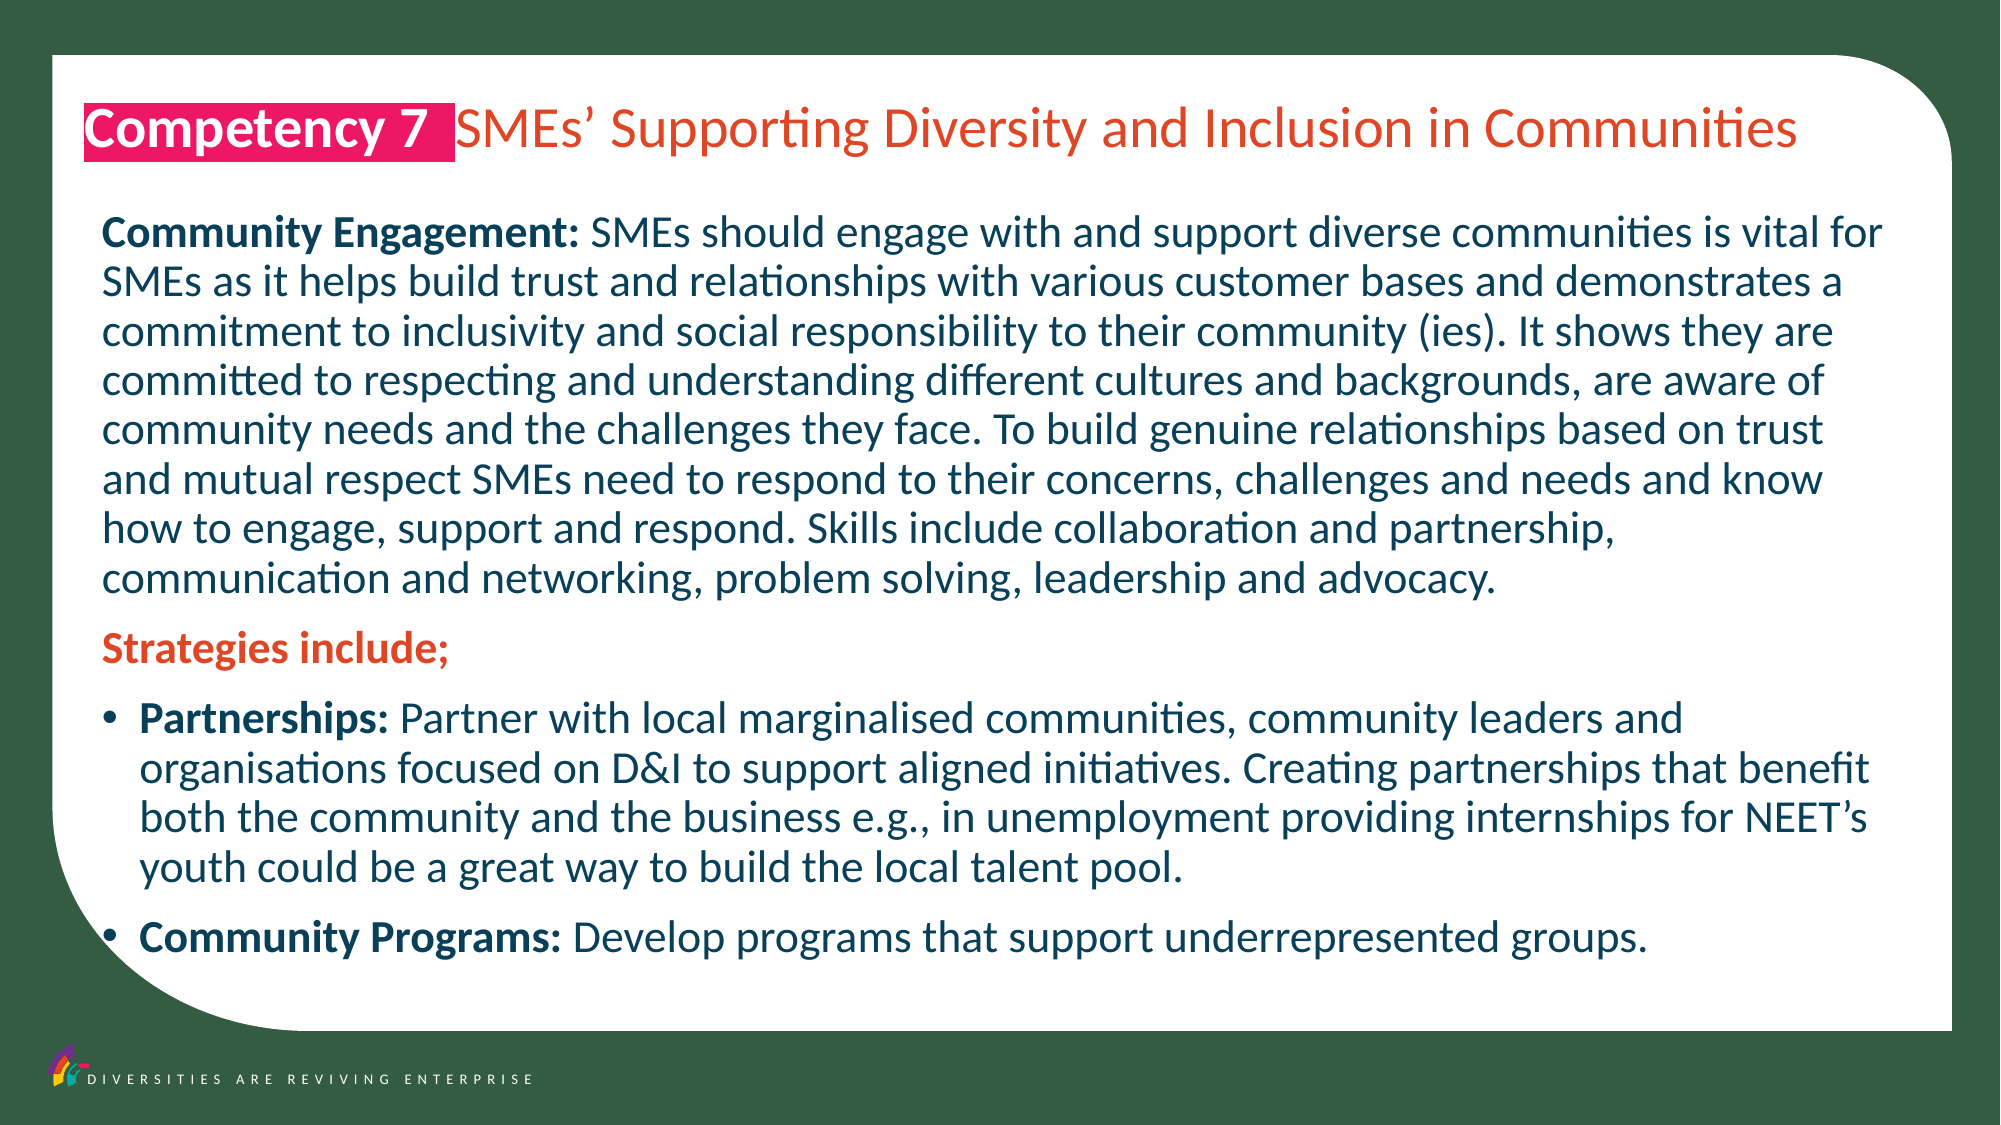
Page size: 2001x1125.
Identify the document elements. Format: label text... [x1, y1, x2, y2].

text_box Competency 7 SMEs’ Supporting Diversity and Inclusion in Communities [69, 81, 1829, 166]
list Community Engagement: SMEs should engage with and support diverse communities is vital for SMEs as it helps build trust and relationships with various customer bases and demonstrates a commitment to inclusivity and social responsibility to their community (ies). It shows they are committed to respecting and understanding different cultures and backgrounds, are aware of community needs and the challenges they face. To build genuine relationships based on trust and mutual respect SMEs need to respond to their concerns, challenges and needs and know how to engage, support and respond. Skills include collaboration and partnership, communication and networking, problem solving, leadership and advocacy. Strategies include; Partnerships: Partner with local marginalised communities, community leaders and organisations focused on D&I to support aligned initiatives. Creating partnerships that benefit both the community and the business e.g., in unemployment providing internships for NEET’s youth could be a great way to build the local talent pool. Community Programs: Develop programs that support underrepresented groups. [87, 200, 1913, 832]
